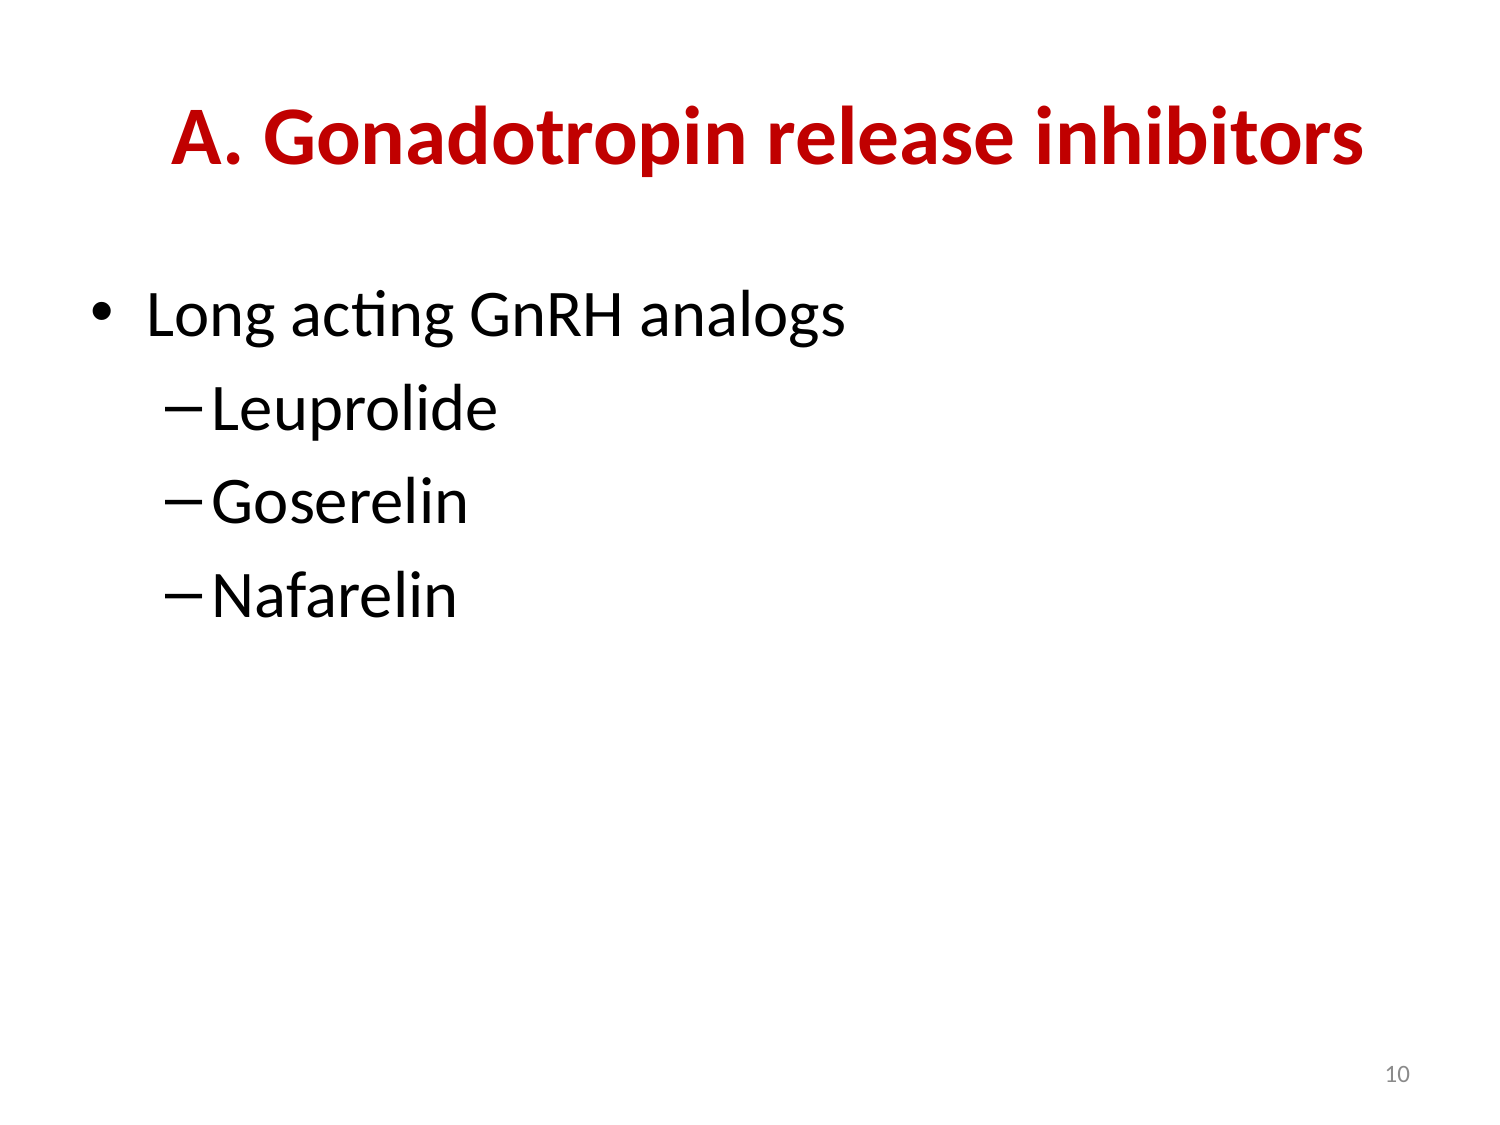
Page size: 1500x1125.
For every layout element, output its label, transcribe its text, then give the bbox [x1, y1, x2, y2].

list Long acting GnRH analogs Leuprolide Goserelin Nafarelin [75, 262, 1425, 1005]
slide_number 10 [1074, 1042, 1425, 1103]
title A. Gonadotropin release inhibitors [62, 37, 1475, 225]
